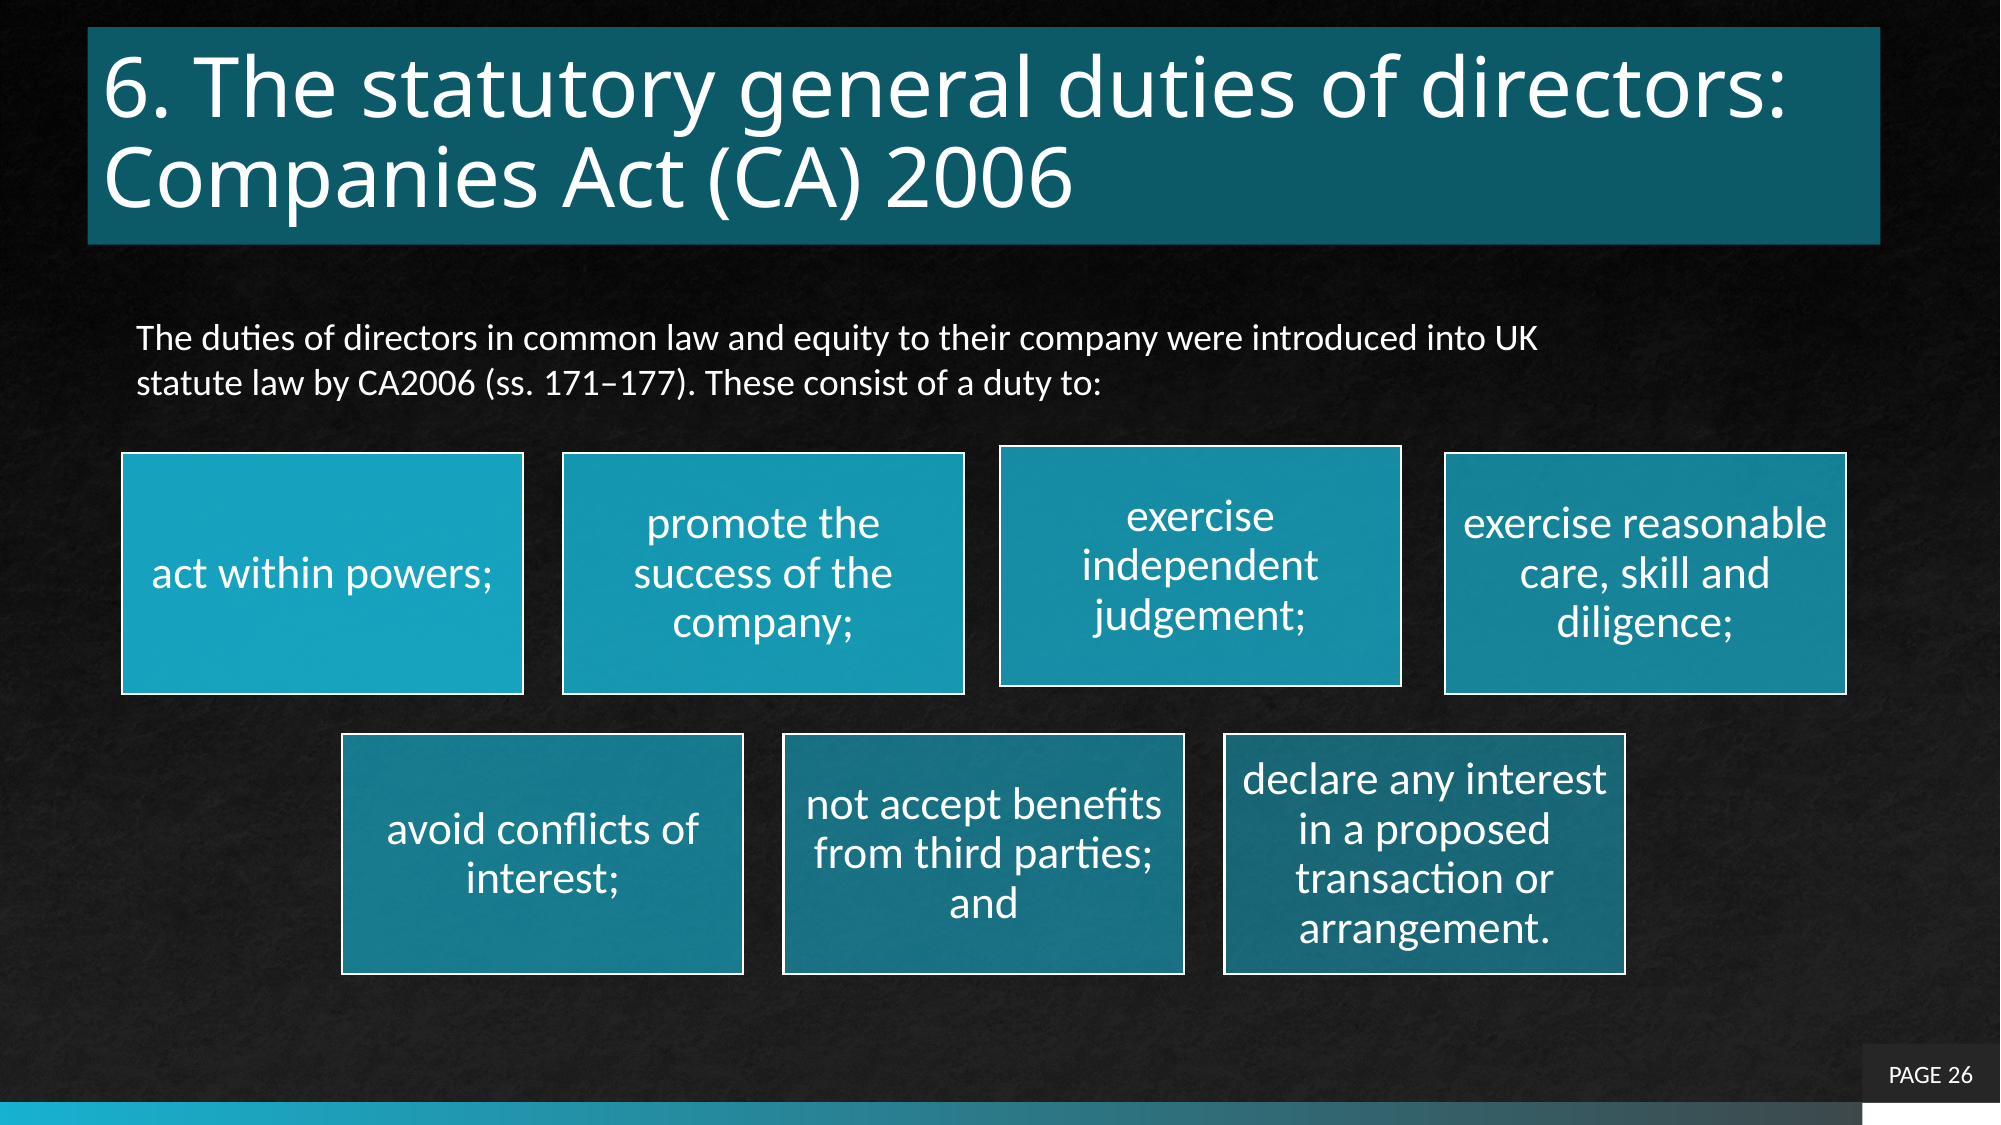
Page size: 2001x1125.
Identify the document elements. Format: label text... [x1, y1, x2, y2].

text_box The duties of directors in common law and equity to their company were introduced into UK statute law by CA2006 (ss. 171–177). These consist of a duty to: [121, 305, 1847, 356]
slide_number PAGE 26 [1862, 1043, 2000, 1103]
picture [0, 0, 2000, 1103]
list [121, 356, 1847, 1071]
title 6. The statutory general duties of directors: Companies Act (CA) 2006 [87, 27, 1881, 245]
